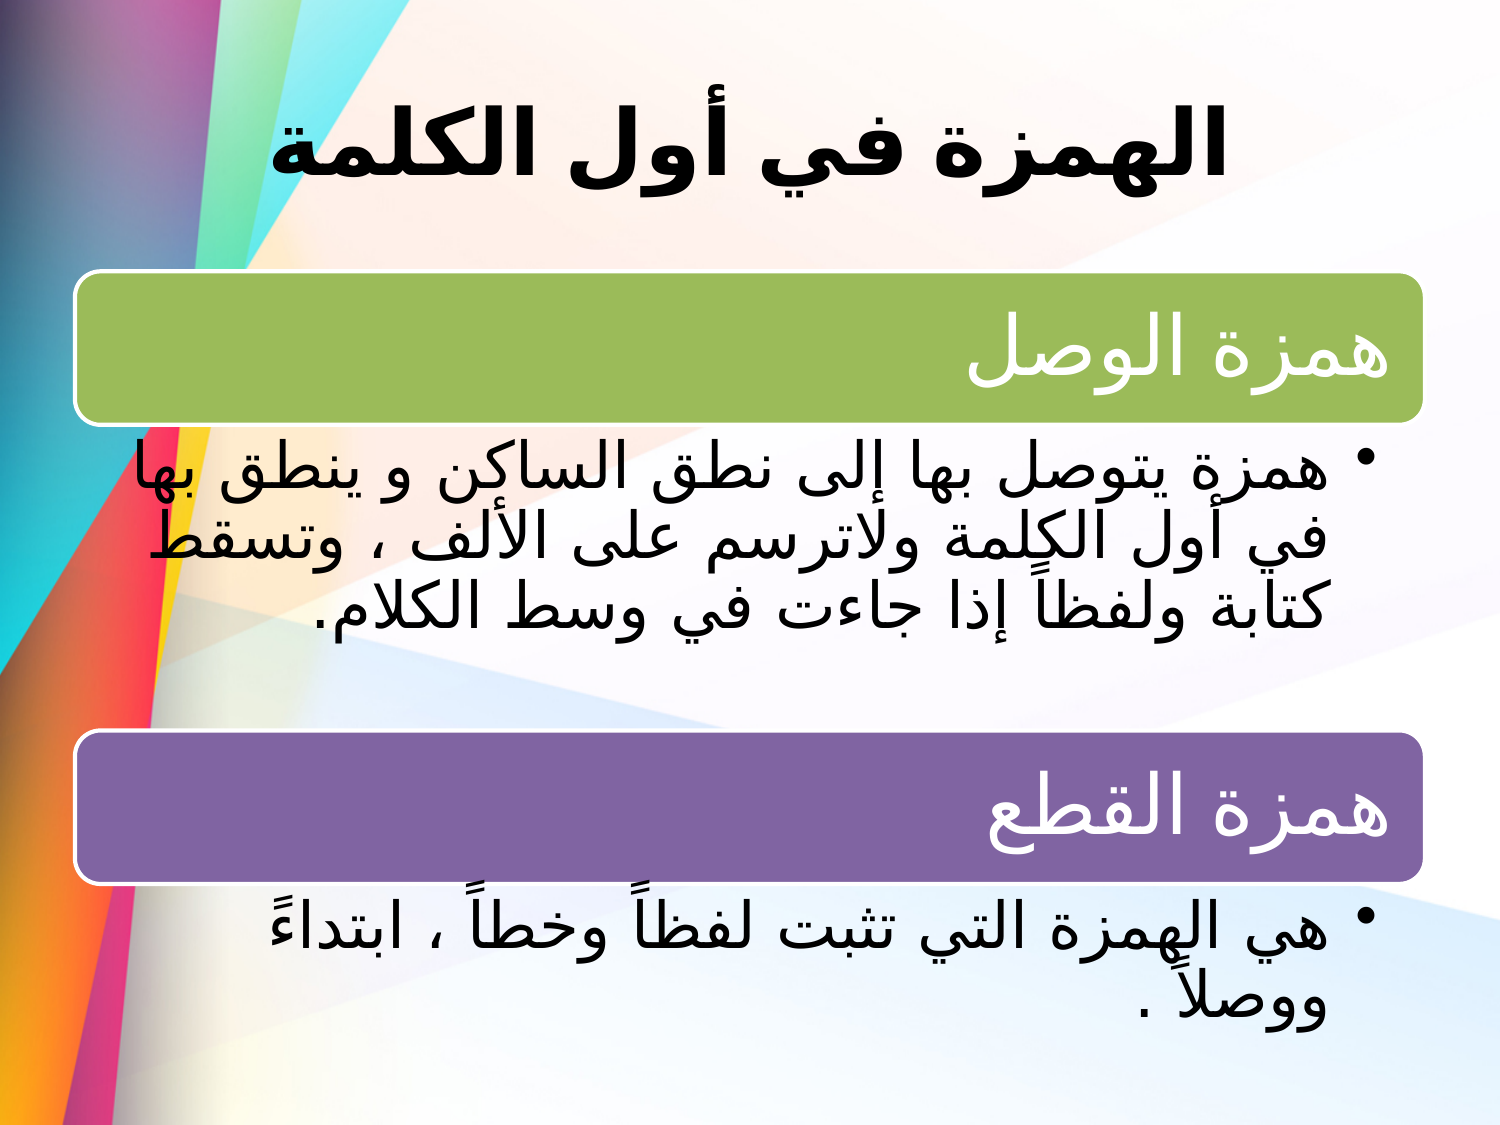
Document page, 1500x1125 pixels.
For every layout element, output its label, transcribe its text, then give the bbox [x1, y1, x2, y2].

title الهمزة في أول الكلمة [75, 45, 1425, 233]
picture [0, 0, 1500, 1125]
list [74, 262, 1426, 1006]
